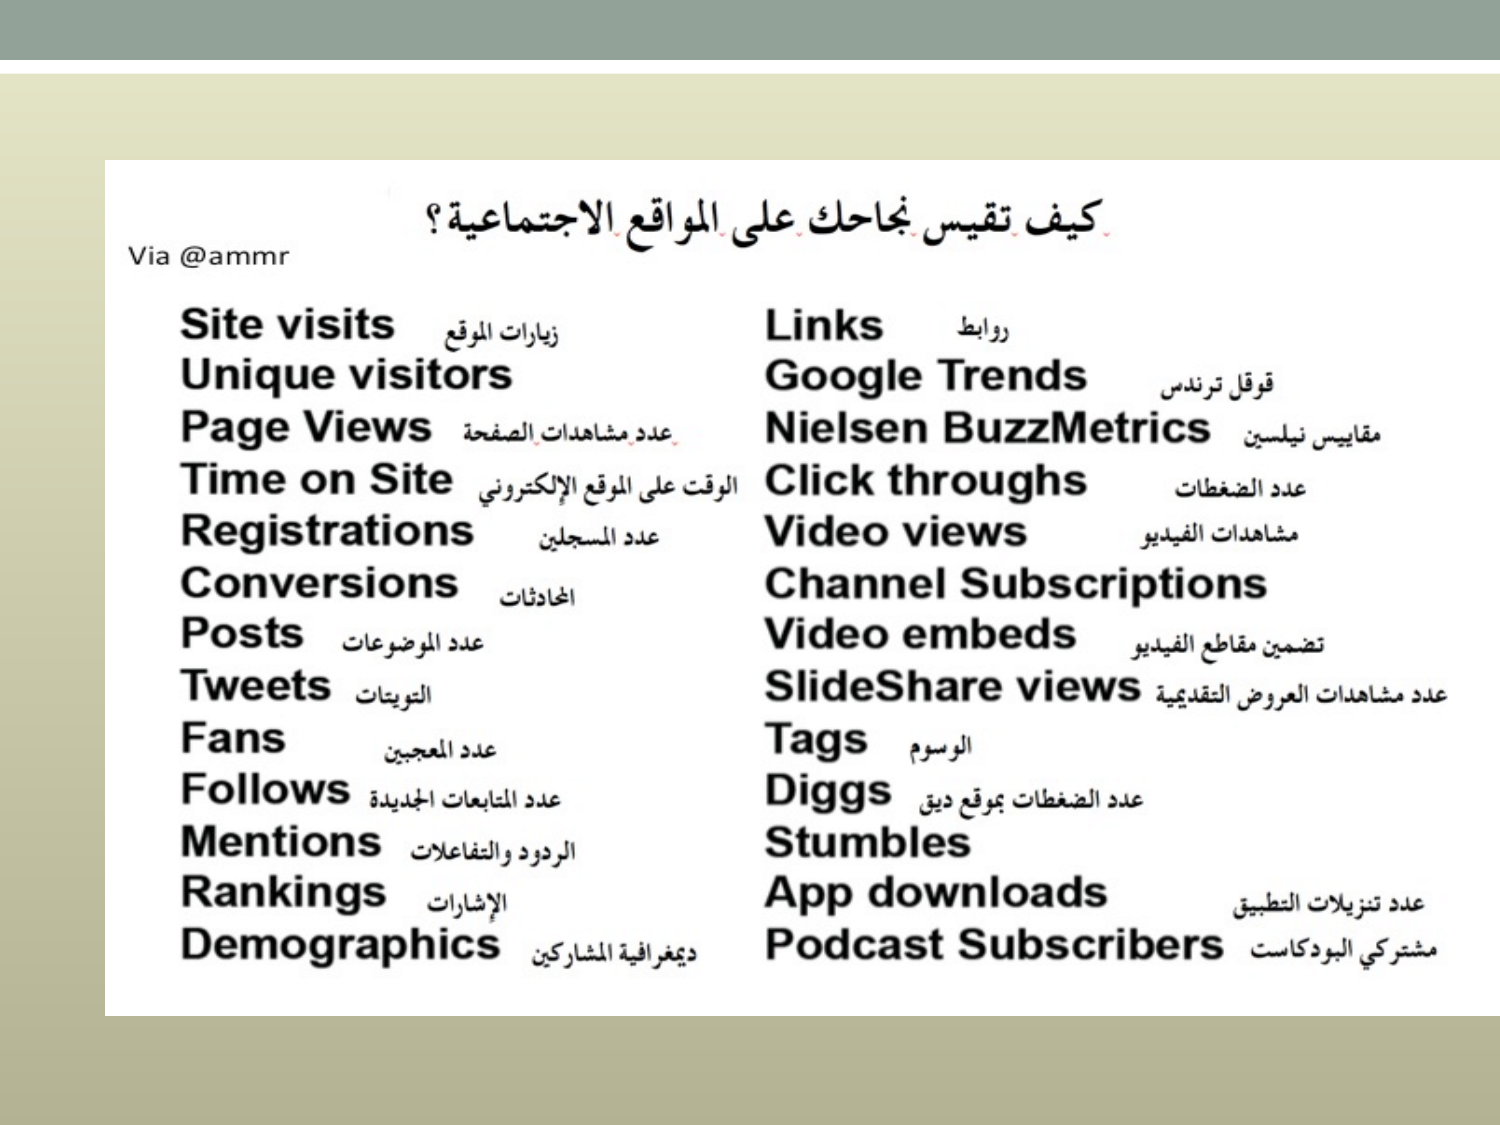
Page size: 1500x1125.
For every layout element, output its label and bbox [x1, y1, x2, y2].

picture [105, 160, 1500, 1016]
